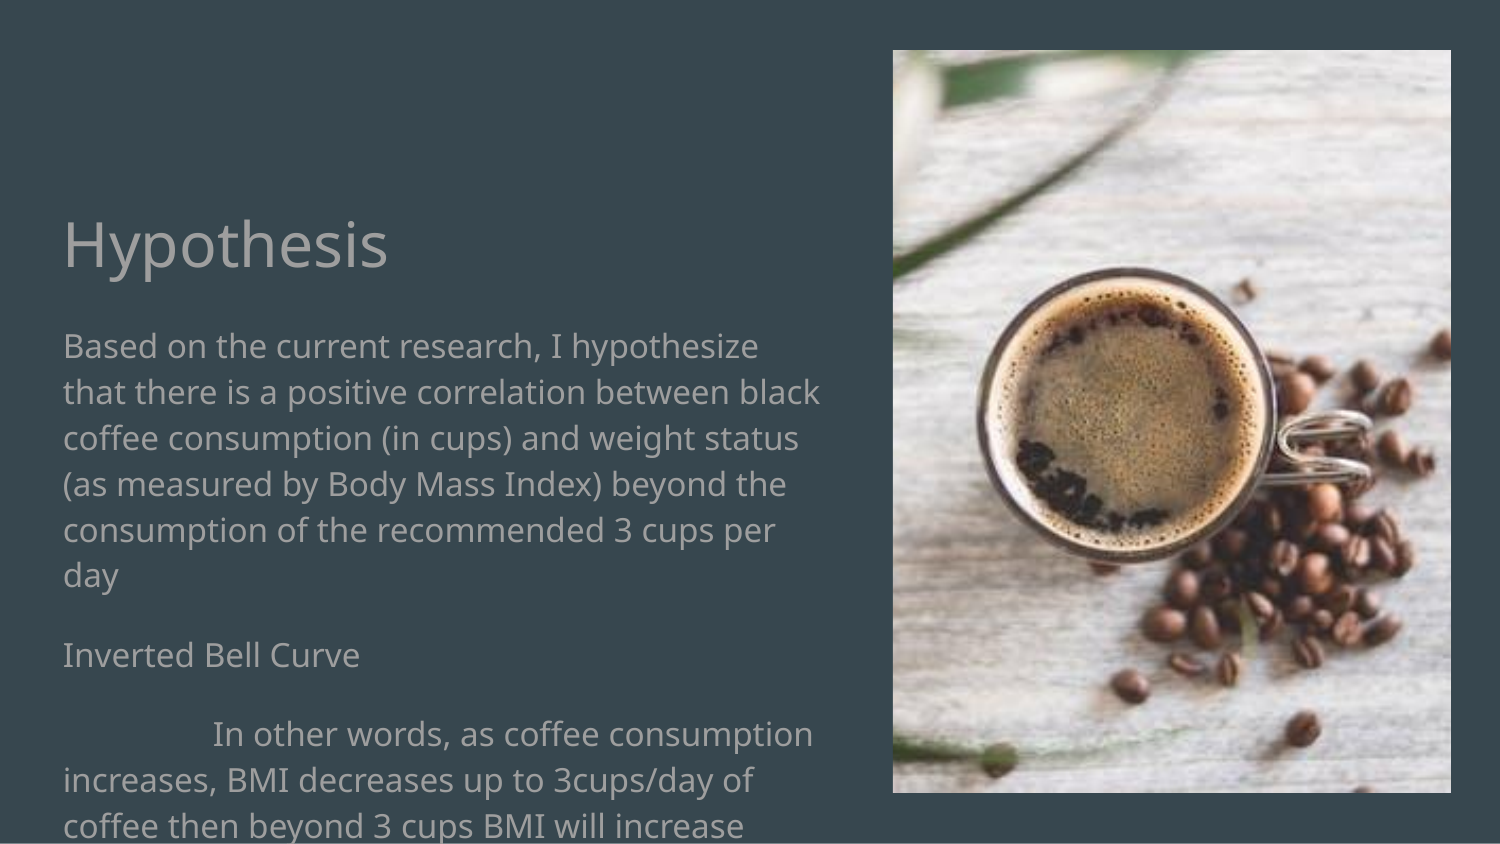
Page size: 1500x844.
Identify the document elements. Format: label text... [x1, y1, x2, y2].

picture [892, 50, 1452, 793]
title Hypothesis [47, 66, 838, 295]
list Based on the current research, I hypothesize that there is a positive correlation between black coffee consumption (in cups) and weight status (as measured by Body Mass Index) beyond the consumption of the recommended 3 cups per day Inverted Bell Curve In other words, as coffee consumption increases, BMI decreases up to 3cups/day of coffee then beyond 3 cups BMI will increase [47, 304, 838, 727]
